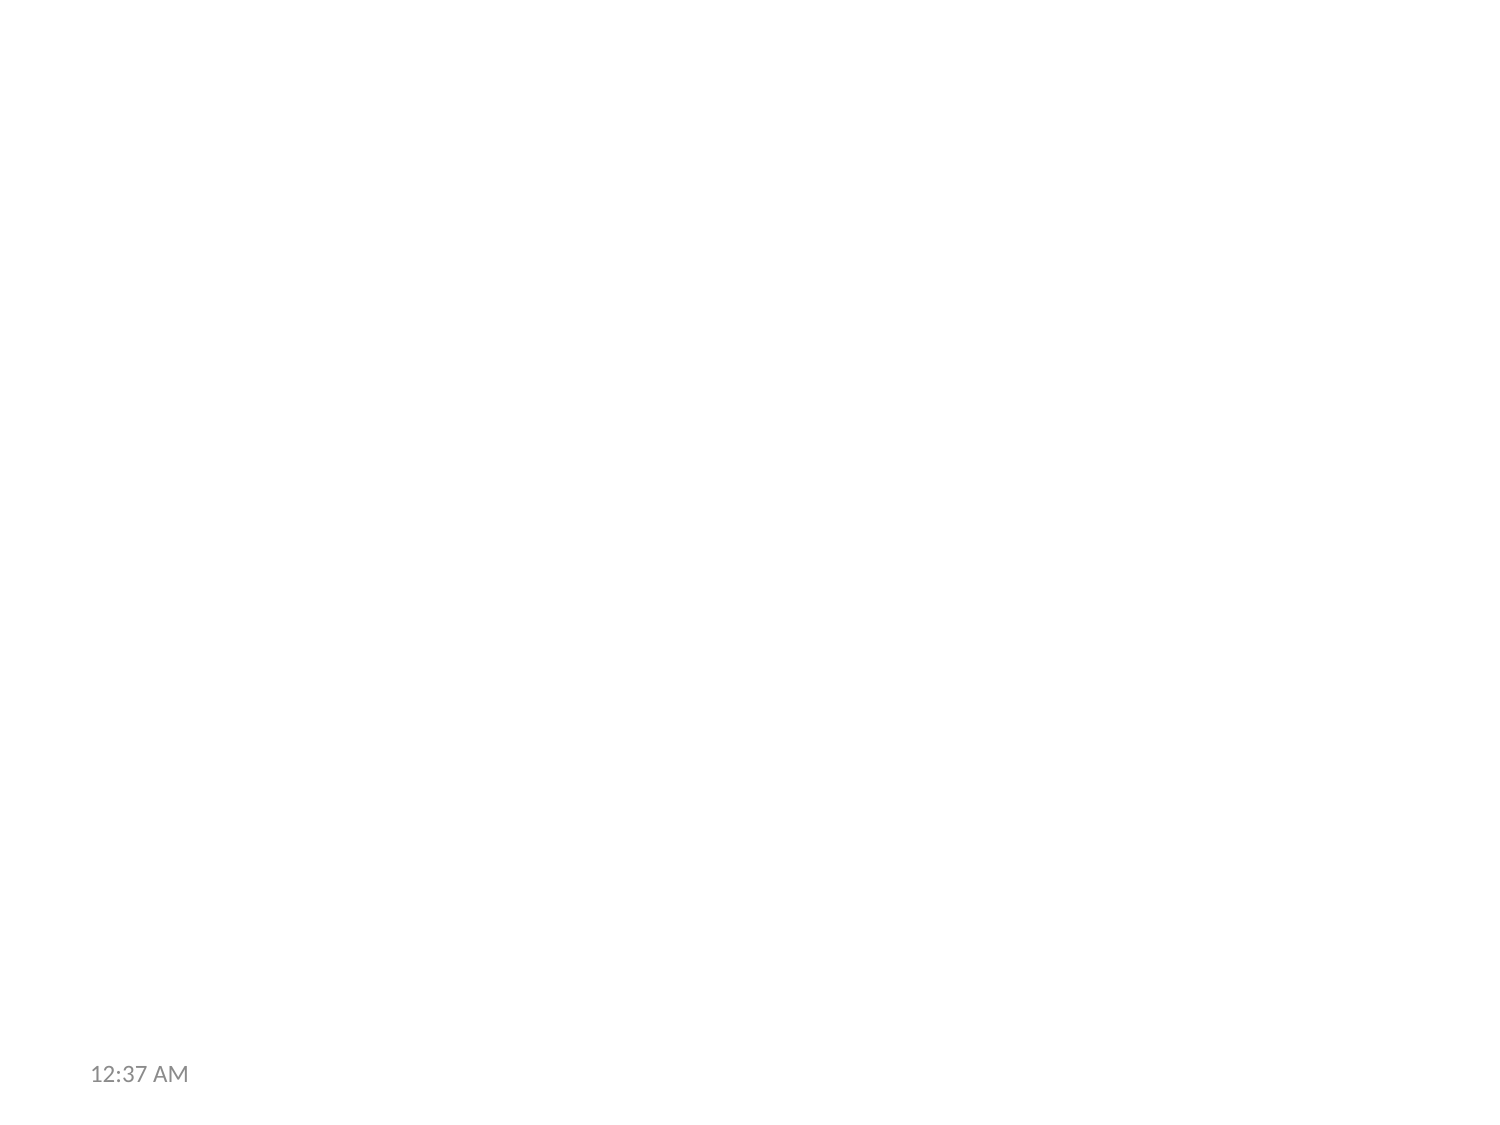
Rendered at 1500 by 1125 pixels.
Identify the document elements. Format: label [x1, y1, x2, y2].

slide_number [75, 1042, 425, 1103]
